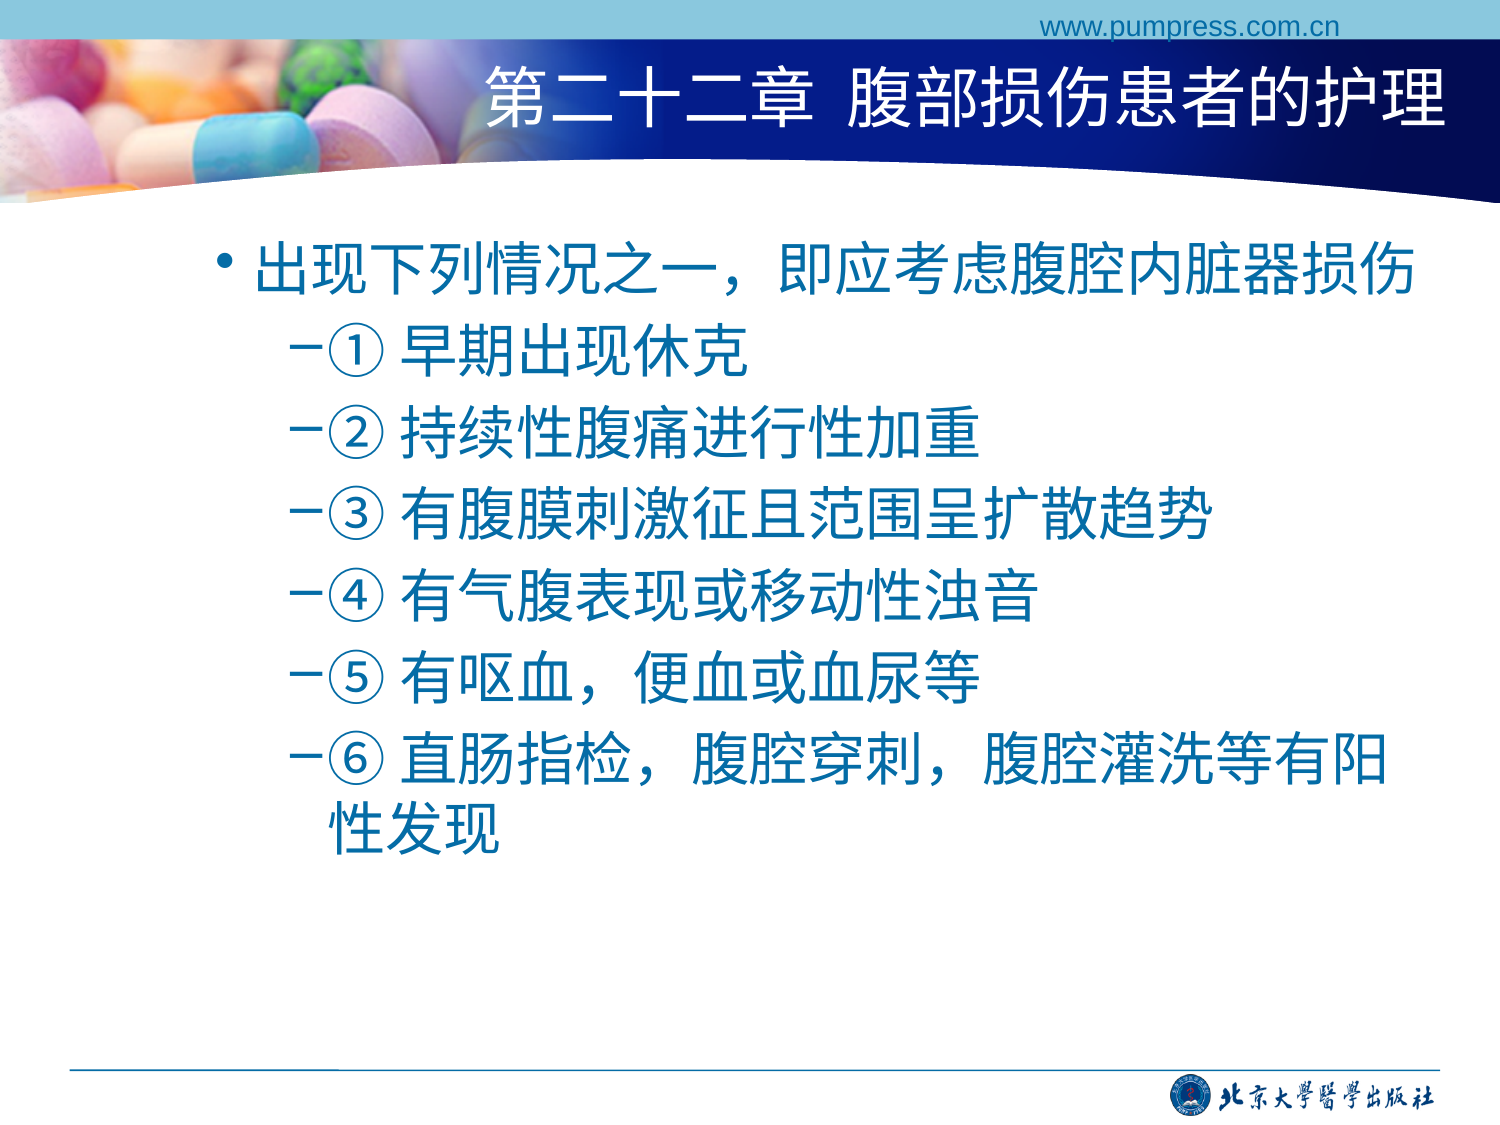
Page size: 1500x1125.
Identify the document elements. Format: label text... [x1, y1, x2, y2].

picture [1170, 1074, 1436, 1118]
list 出现下列情况之一，即应考虑腹腔内脏器损伤 ①早期出现休克 ②持续性腹痛进行性加重 ③有腹膜刺激征且范围呈扩散趋势 ④有气腹表现或移动性浊音 ⑤有呕血，便血或血尿等 ⑥直肠指检，腹腔穿刺，腹腔灌洗等有阳性发现 [49, 224, 1463, 1026]
slide_number www.pumpress.com.cn [1025, 0, 1463, 38]
title 第二十二章 腹部损伤患者的护理 [137, 49, 1463, 143]
picture [0, 40, 1500, 203]
